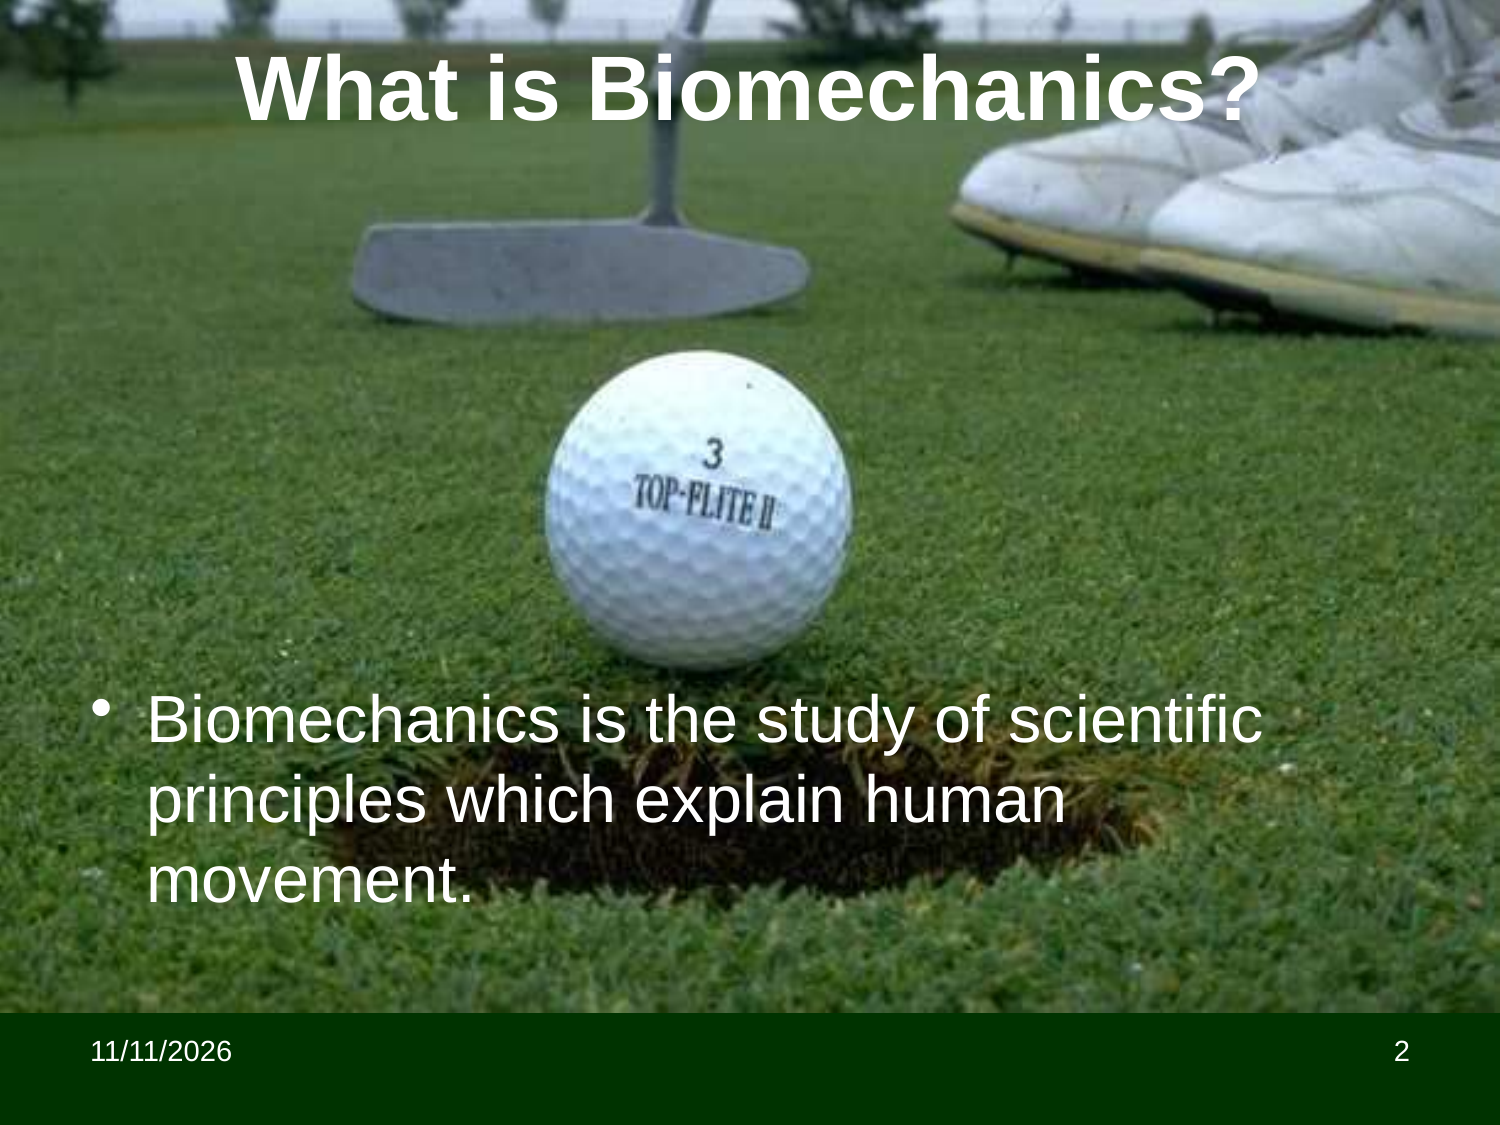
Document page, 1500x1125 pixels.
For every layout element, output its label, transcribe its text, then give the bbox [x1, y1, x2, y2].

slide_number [74, 1024, 426, 1103]
list Biomechanics is the study of scientific principles which explain human movement. [74, 667, 1426, 1006]
slide_number 2 [1074, 1024, 1426, 1103]
title What is Biomechanics? [74, 44, 1426, 233]
picture [0, 0, 1500, 1013]
